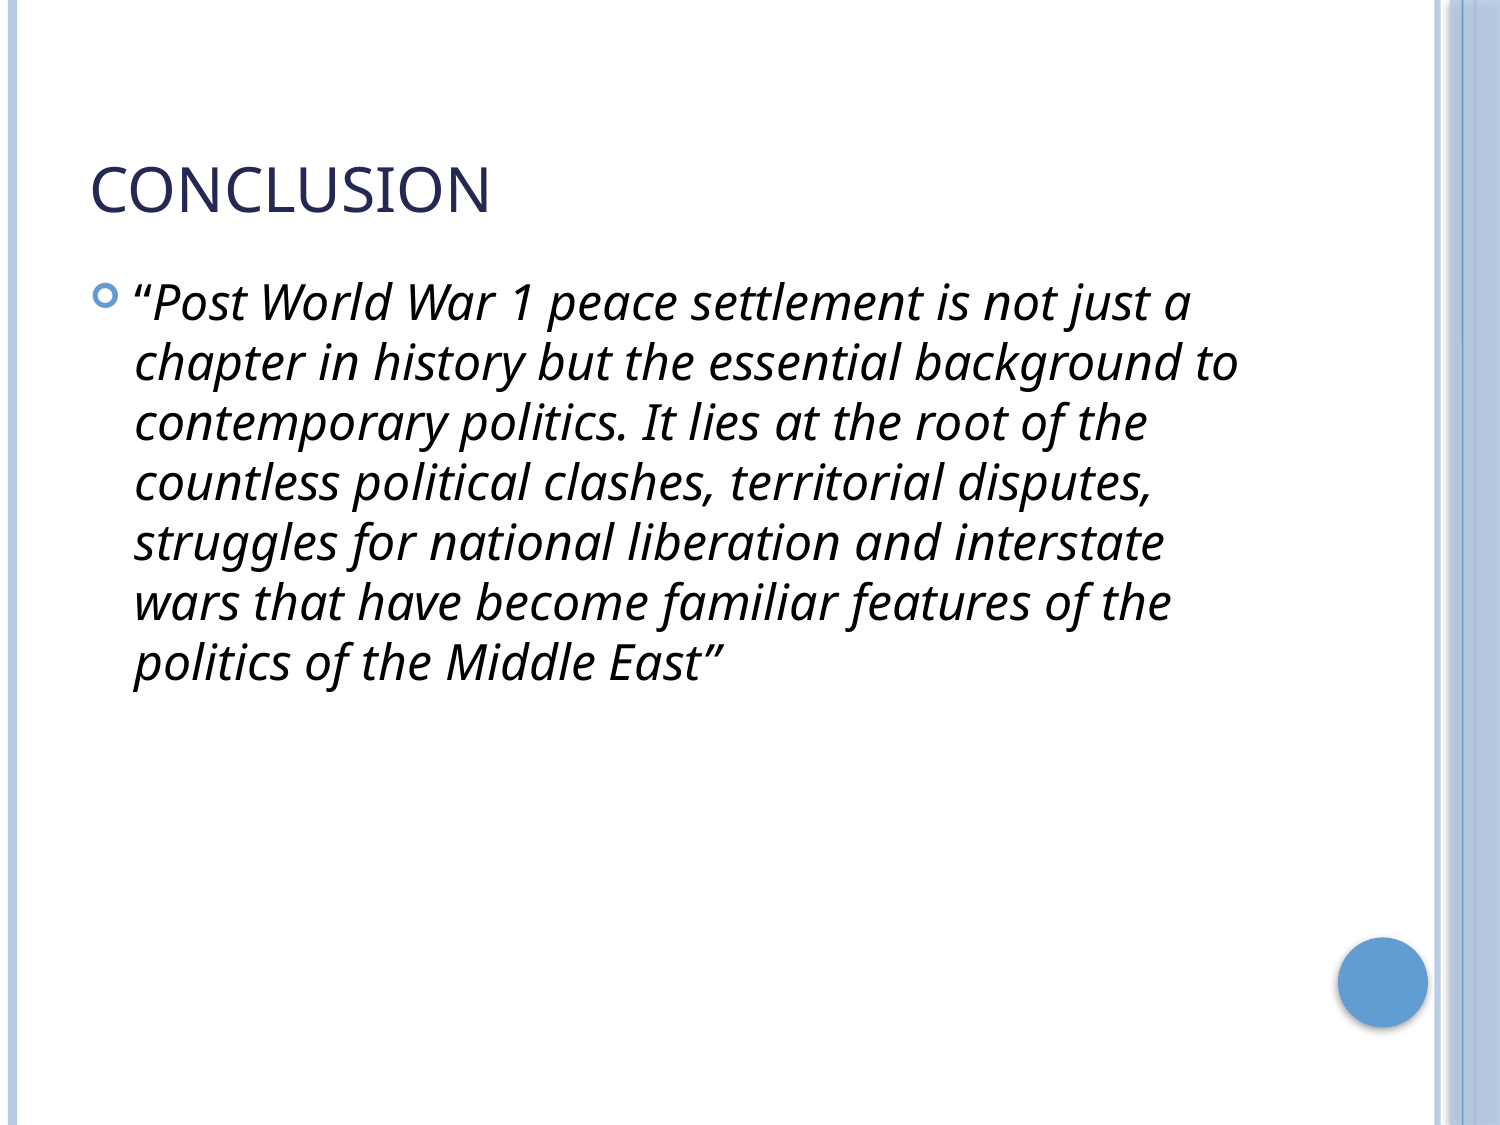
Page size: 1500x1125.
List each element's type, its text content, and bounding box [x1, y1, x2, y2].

title CONCLUSION [75, 45, 1300, 233]
list “Post World War 1 peace settlement is not just a chapter in history but the essential background to contemporary politics. It lies at the root of the countless political clashes, territorial disputes, struggles for national liberation and interstate wars that have become familiar features of the politics of the Middle East” [75, 262, 1300, 1062]
